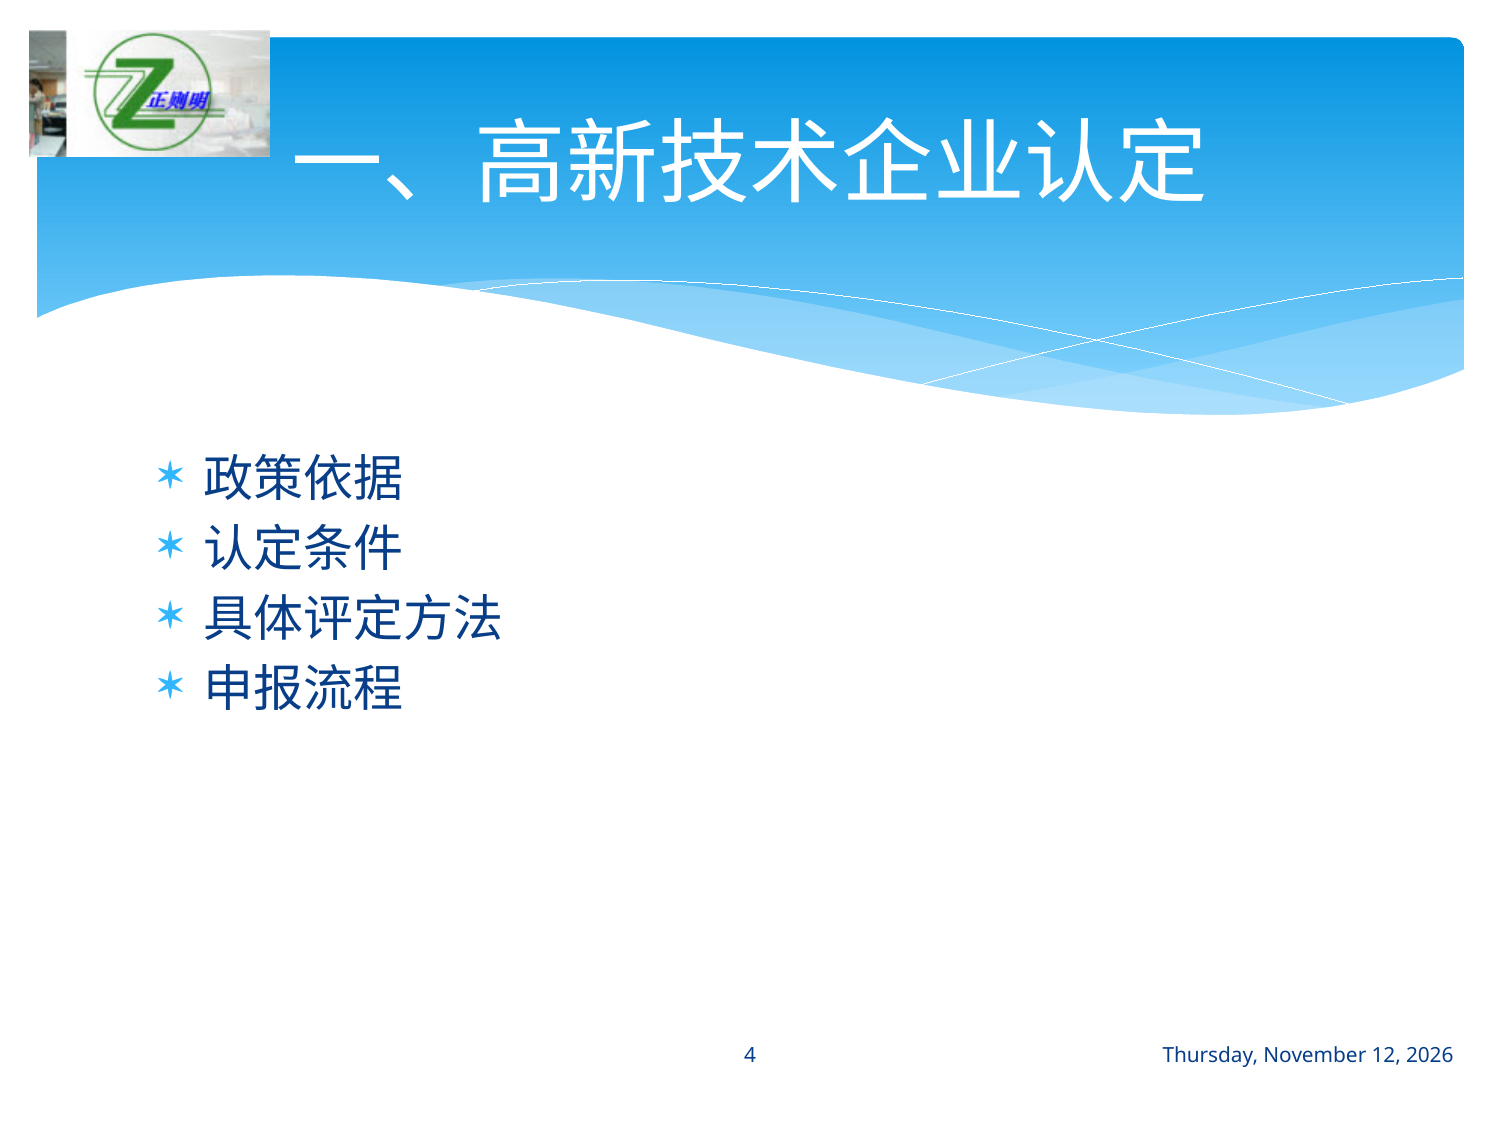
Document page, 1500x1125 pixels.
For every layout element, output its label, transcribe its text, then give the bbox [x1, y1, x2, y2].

list 政策依据 认定条件 具体评定方法 申报流程 [143, 438, 1359, 1005]
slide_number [847, 1025, 1469, 1086]
picture [29, 30, 270, 157]
title 一、高新技术企业认定 [75, 55, 1425, 261]
slide_number 4 [654, 1025, 846, 1086]
